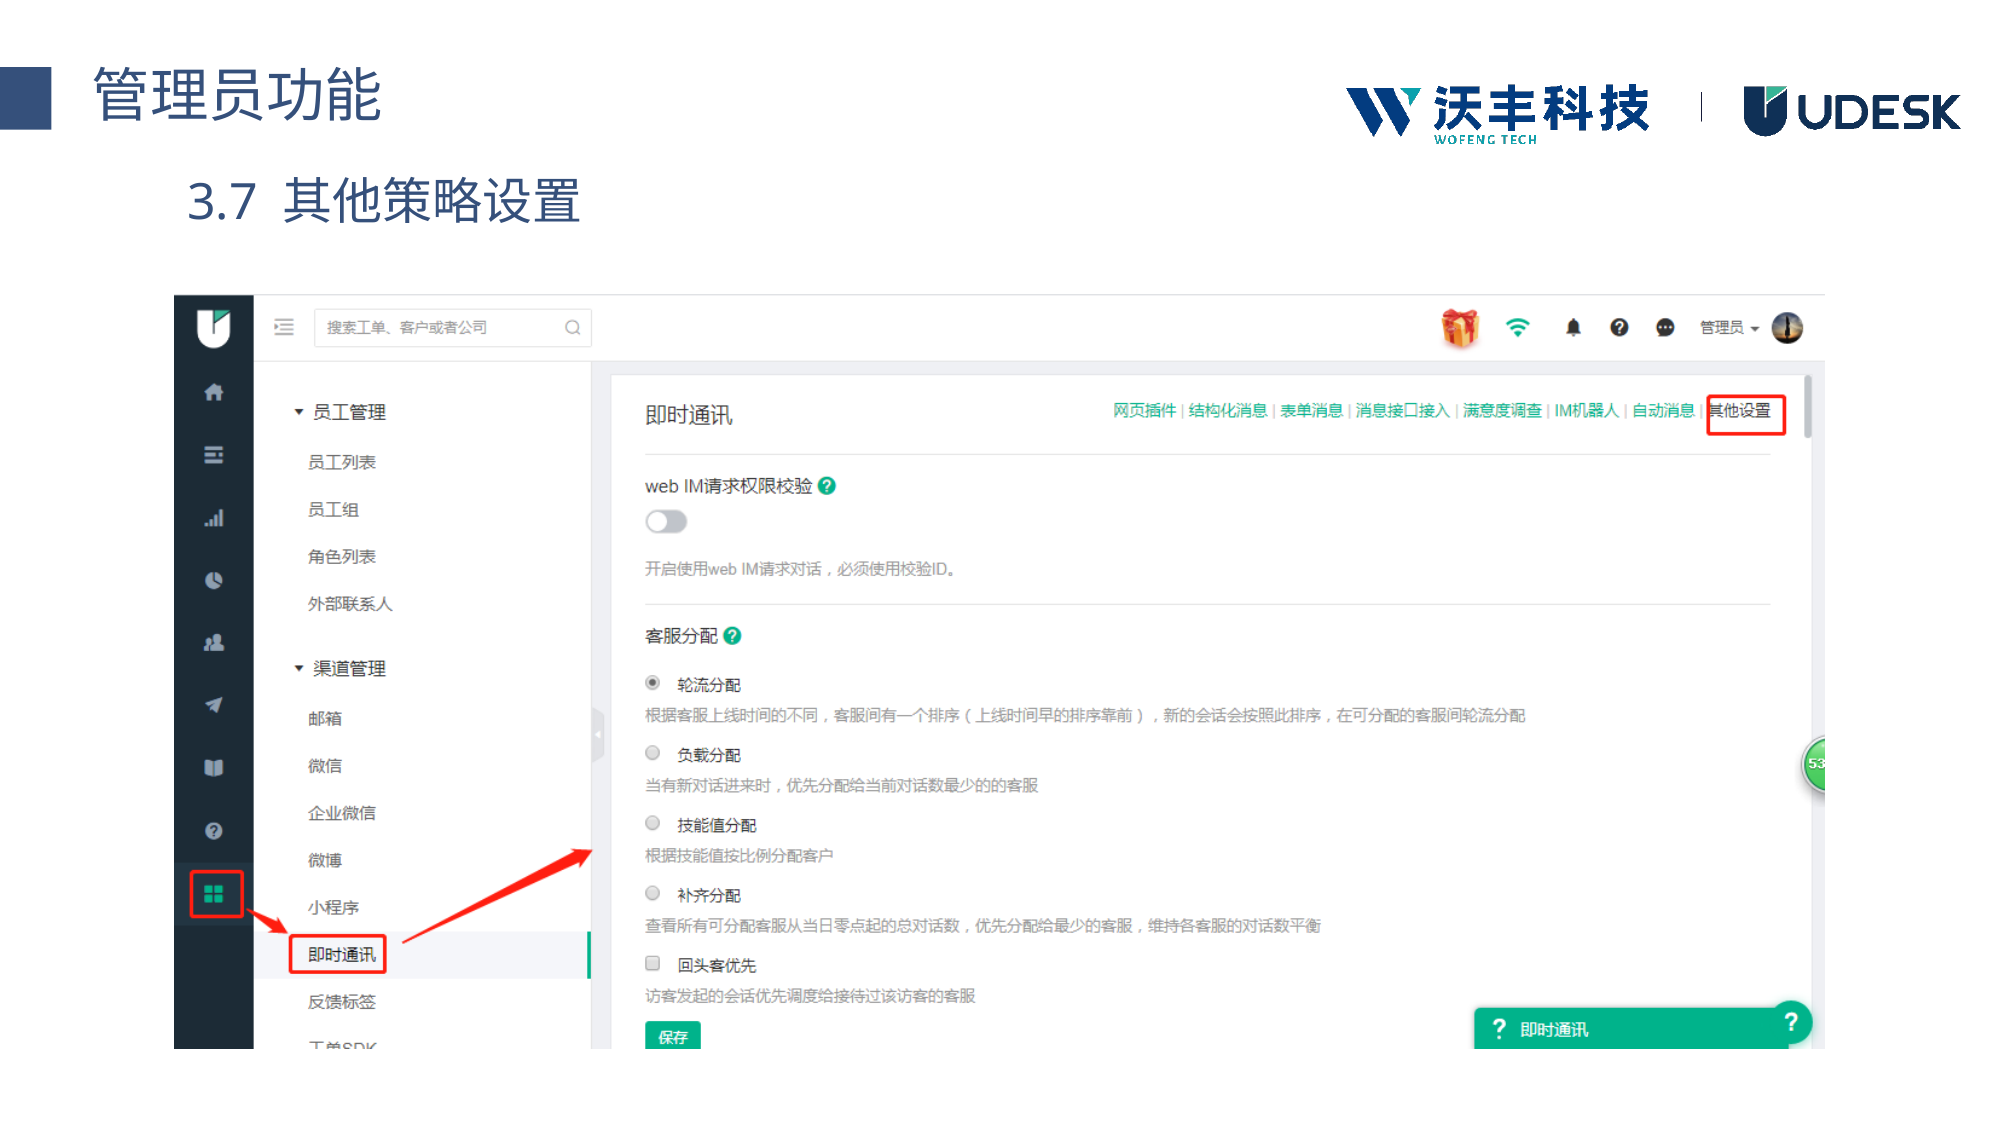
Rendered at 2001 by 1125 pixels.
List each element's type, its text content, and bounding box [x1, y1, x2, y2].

picture [174, 293, 1826, 1049]
text_box 3.7 其他策略设置 [154, 176, 615, 231]
picture [1344, 32, 1982, 185]
text_box 管理员功能 [91, 66, 384, 130]
